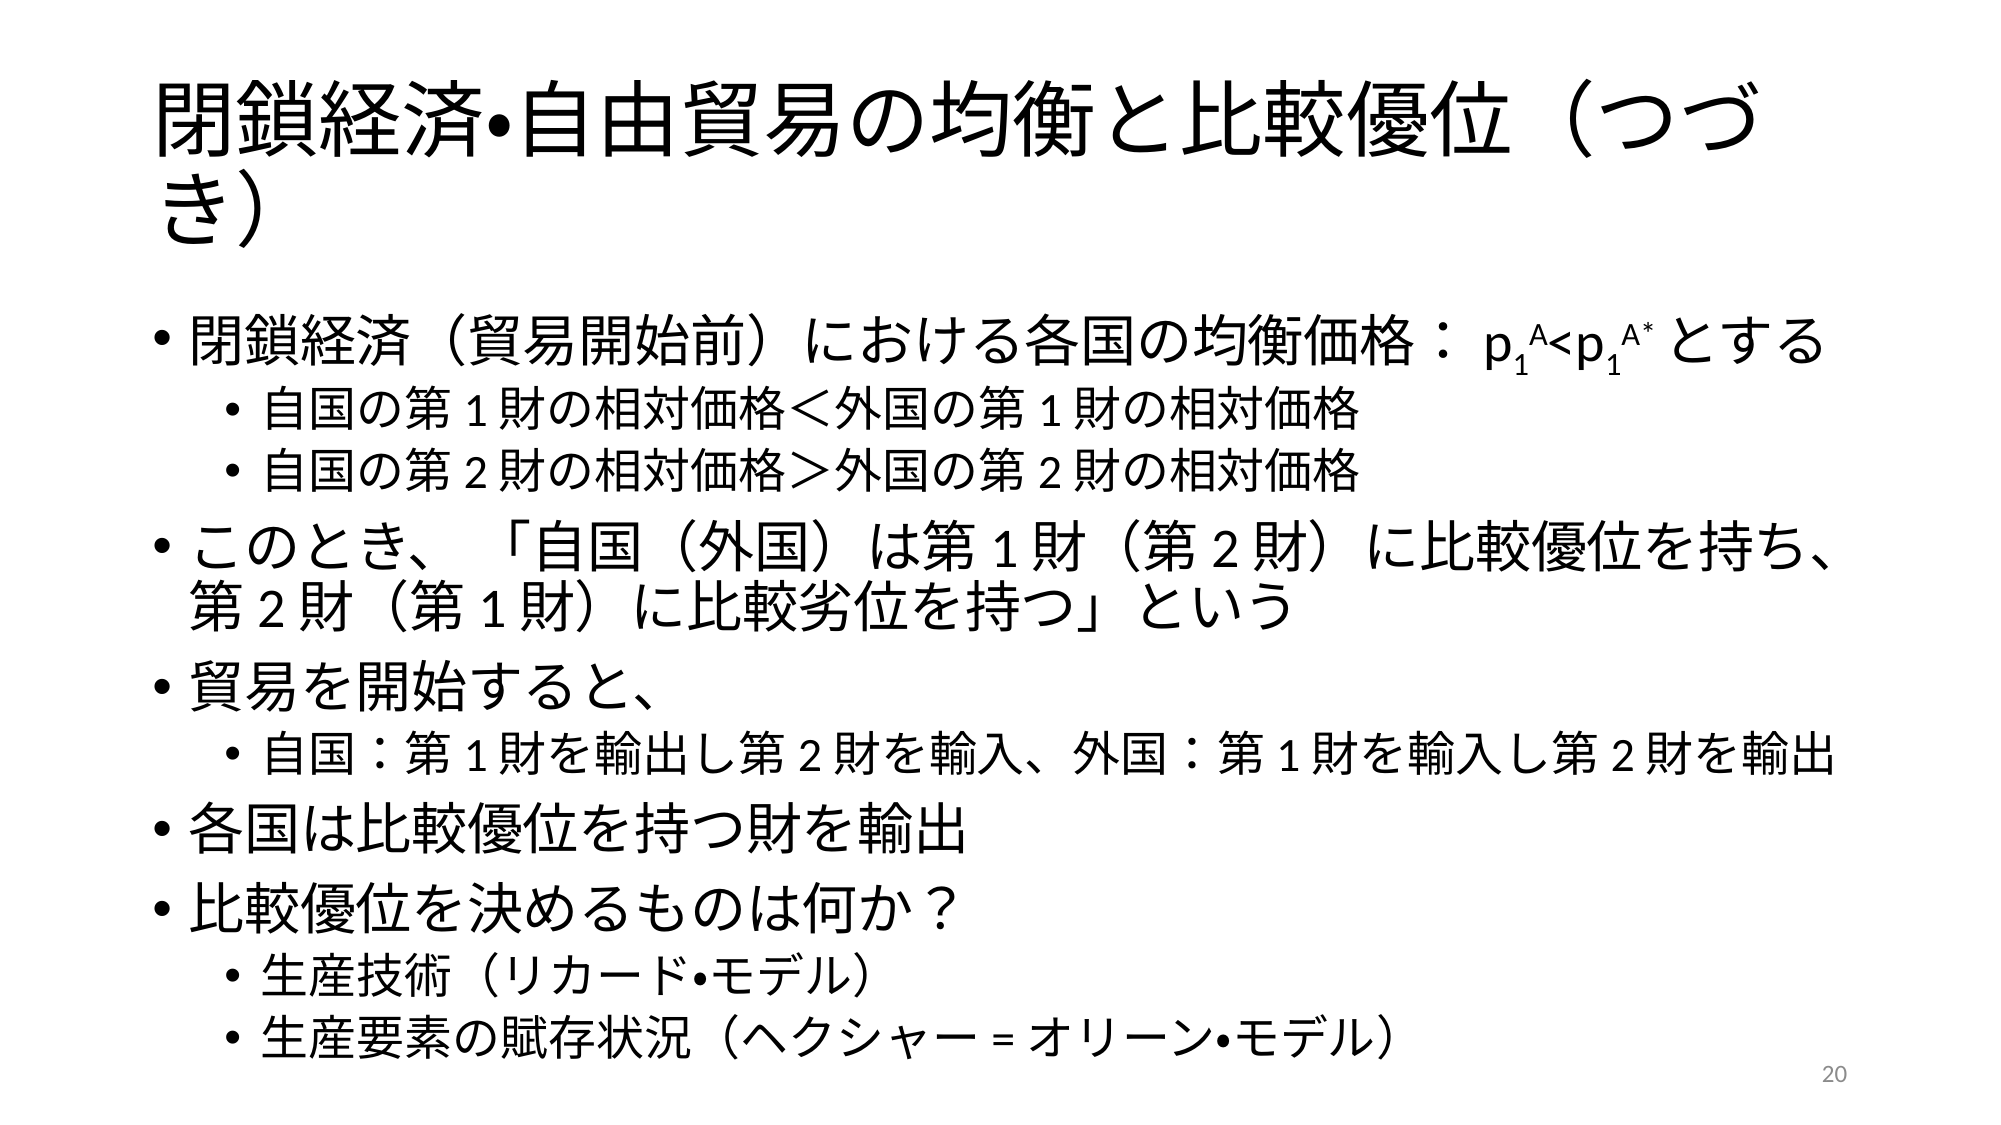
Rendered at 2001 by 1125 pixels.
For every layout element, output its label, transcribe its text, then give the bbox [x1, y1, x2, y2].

slide_number 20 [1412, 1042, 1863, 1103]
list 閉鎖経済（貿易開始前）における各国の均衡価格：p1A<p1A*とする 自国の第1財の相対価格＜外国の第1財の相対価格 自国の第2財の相対価格＞外国の第2財の相対価格 このとき、 「自国（外国）は第1財（第2財）に比較優位を持ち、第2財（第1財）に比較劣位を持つ」という 貿易を開始すると、 自国：第1財を輸出し第2財を輸入、外国：第1財を輸入し第2財を輸出 各国は比較優位を持つ財を輸出 比較優位を決めるものは何か？ 生産技術（リカード・モデル） 生産要素の賦存状況（ヘクシャー=オリーン・モデル） [137, 299, 1863, 1103]
title 閉鎖経済・自由貿易の均衡と比較優位（つづき） [137, 59, 1863, 278]
